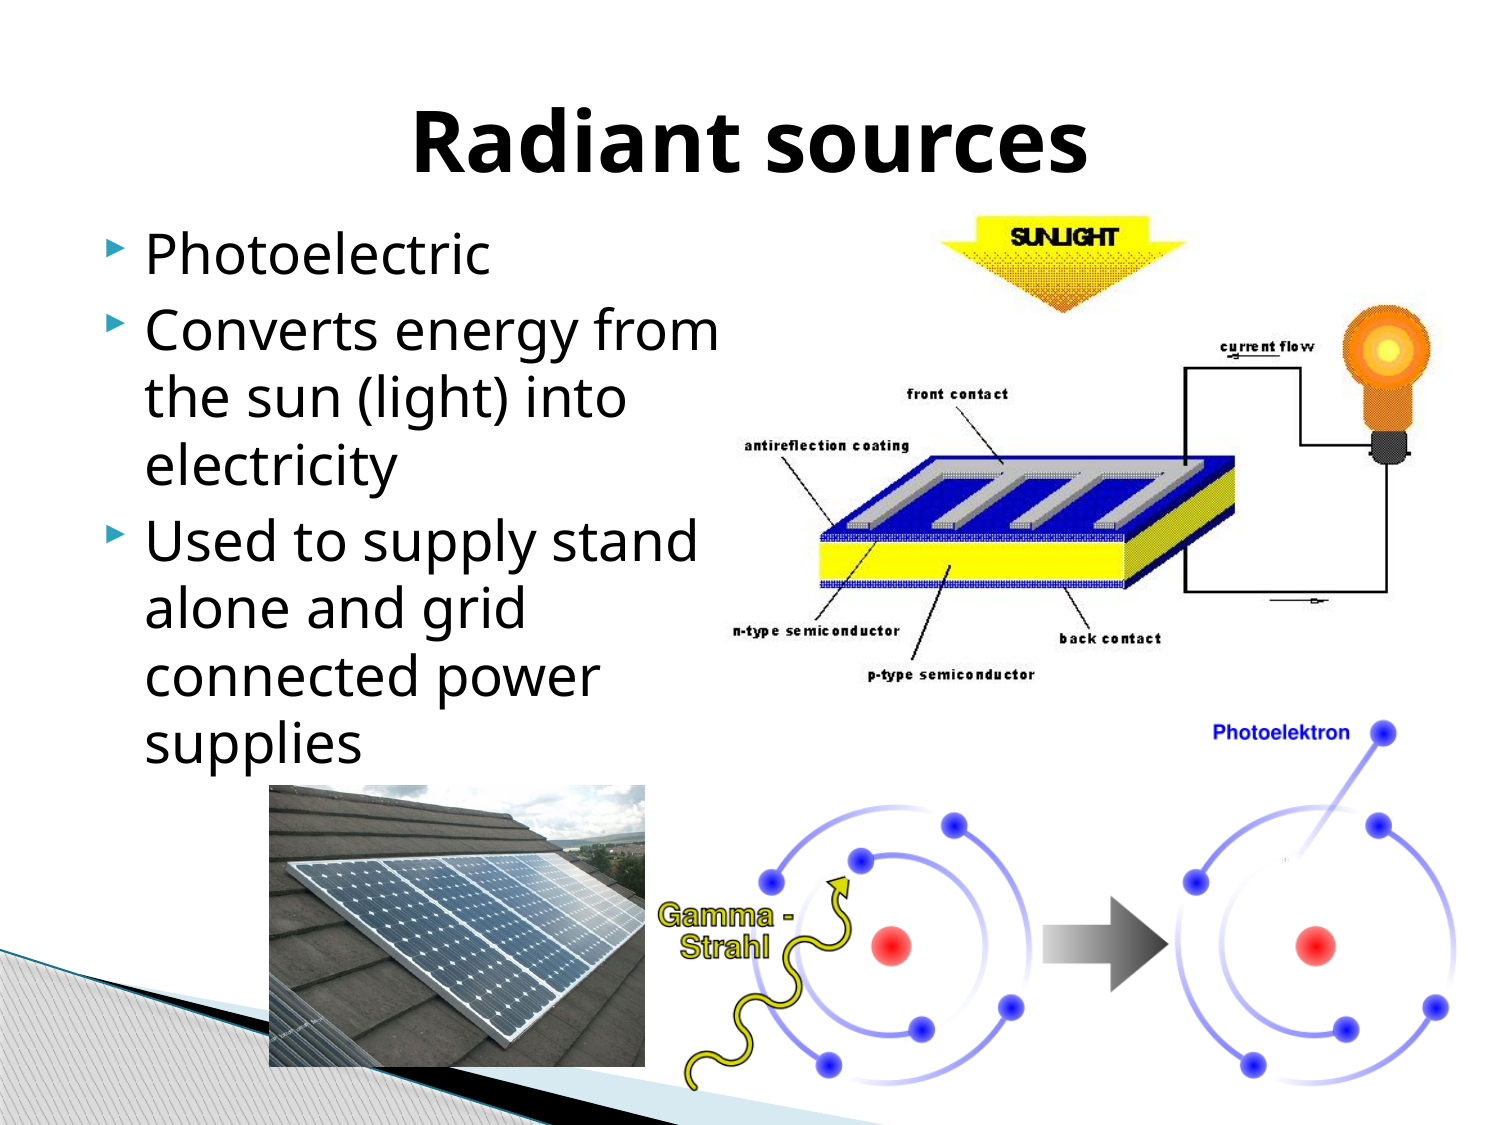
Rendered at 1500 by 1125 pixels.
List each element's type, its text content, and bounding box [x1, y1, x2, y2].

picture [726, 210, 1442, 687]
list Photoelectric Converts energy from the sun (light) into electricity Used to supply stand alone and grid connected power supplies [70, 210, 723, 954]
title Radiant sources [75, 45, 1425, 233]
picture [269, 696, 1500, 1125]
